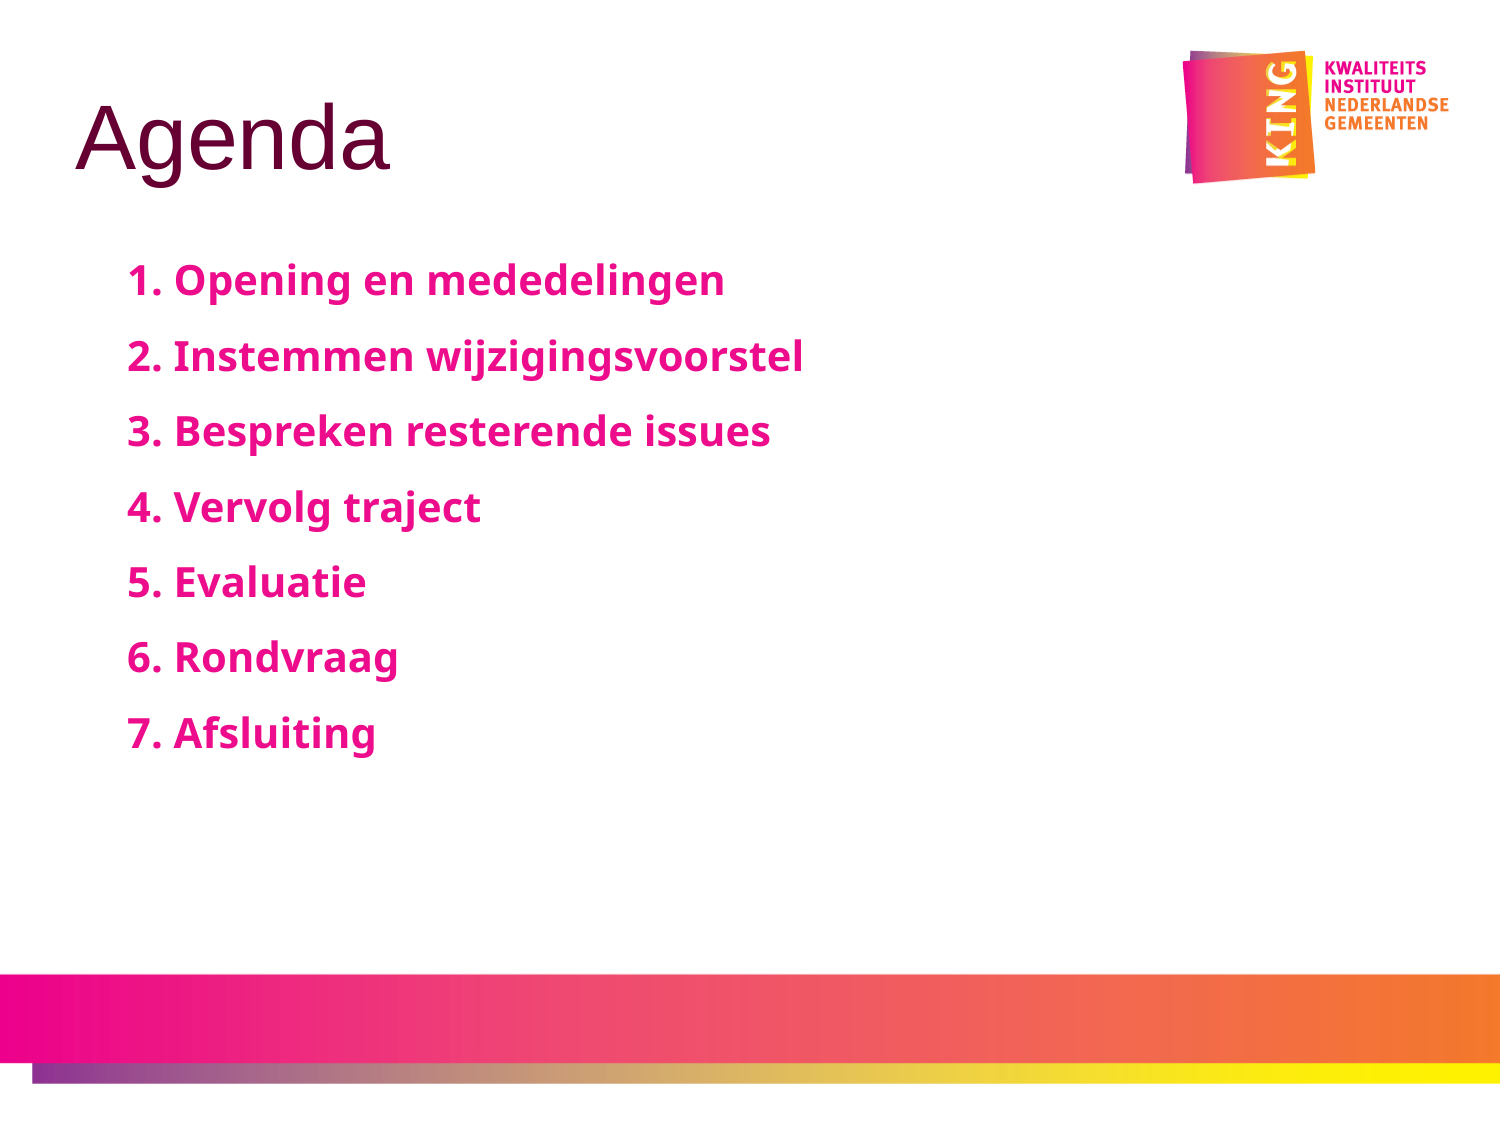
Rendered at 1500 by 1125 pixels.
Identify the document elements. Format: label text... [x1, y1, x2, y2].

title Agenda [74, 44, 1425, 233]
list 1. Opening en mededelingen 2. Instemmen wijzigingsvoorstel 3. Bespreken resterende issues 4. Vervolg traject 5. Evaluatie 6. Rondvraag 7. Afsluiting [111, 245, 1500, 989]
picture [0, 0, 1500, 1125]
